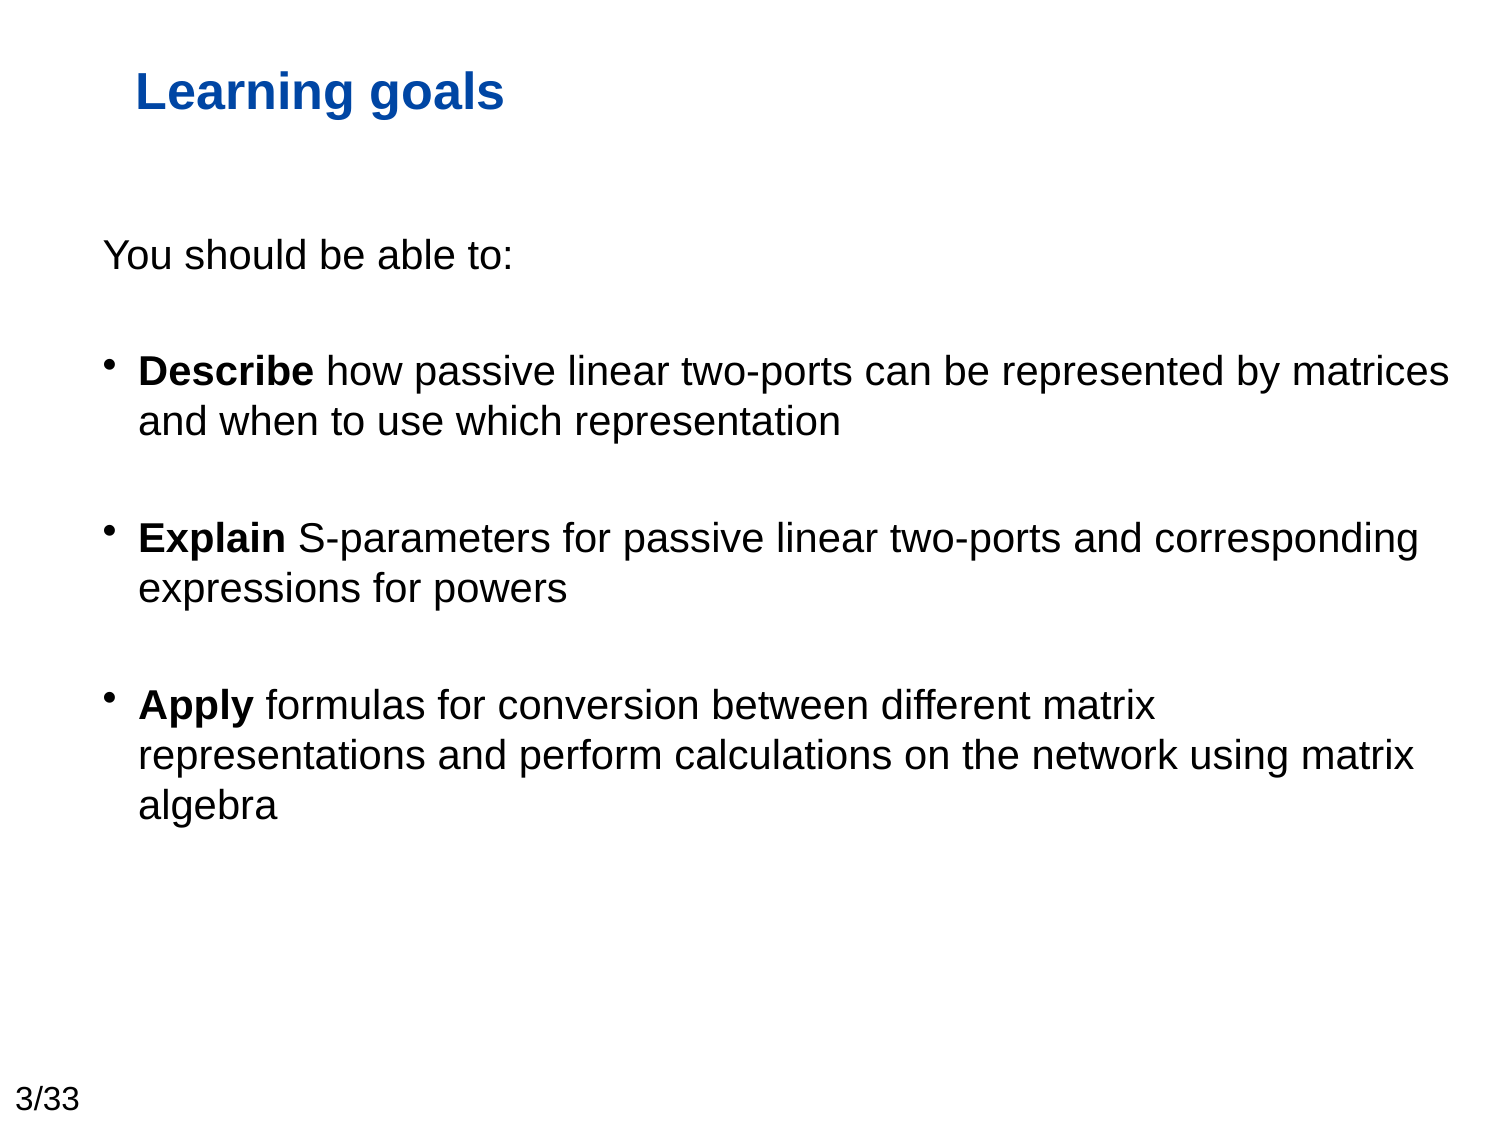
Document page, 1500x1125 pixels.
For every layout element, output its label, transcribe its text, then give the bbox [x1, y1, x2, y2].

title Learning goals [120, 18, 1471, 159]
list You should be able to: Describe how passive linear two-ports can be represented by matrices and when to use which representation Explain S-parameters for passive linear two-ports and corresponding expressions for powers Apply formulas for conversion between different matrix representations and perform calculations on the network using matrix algebra [87, 219, 1470, 963]
